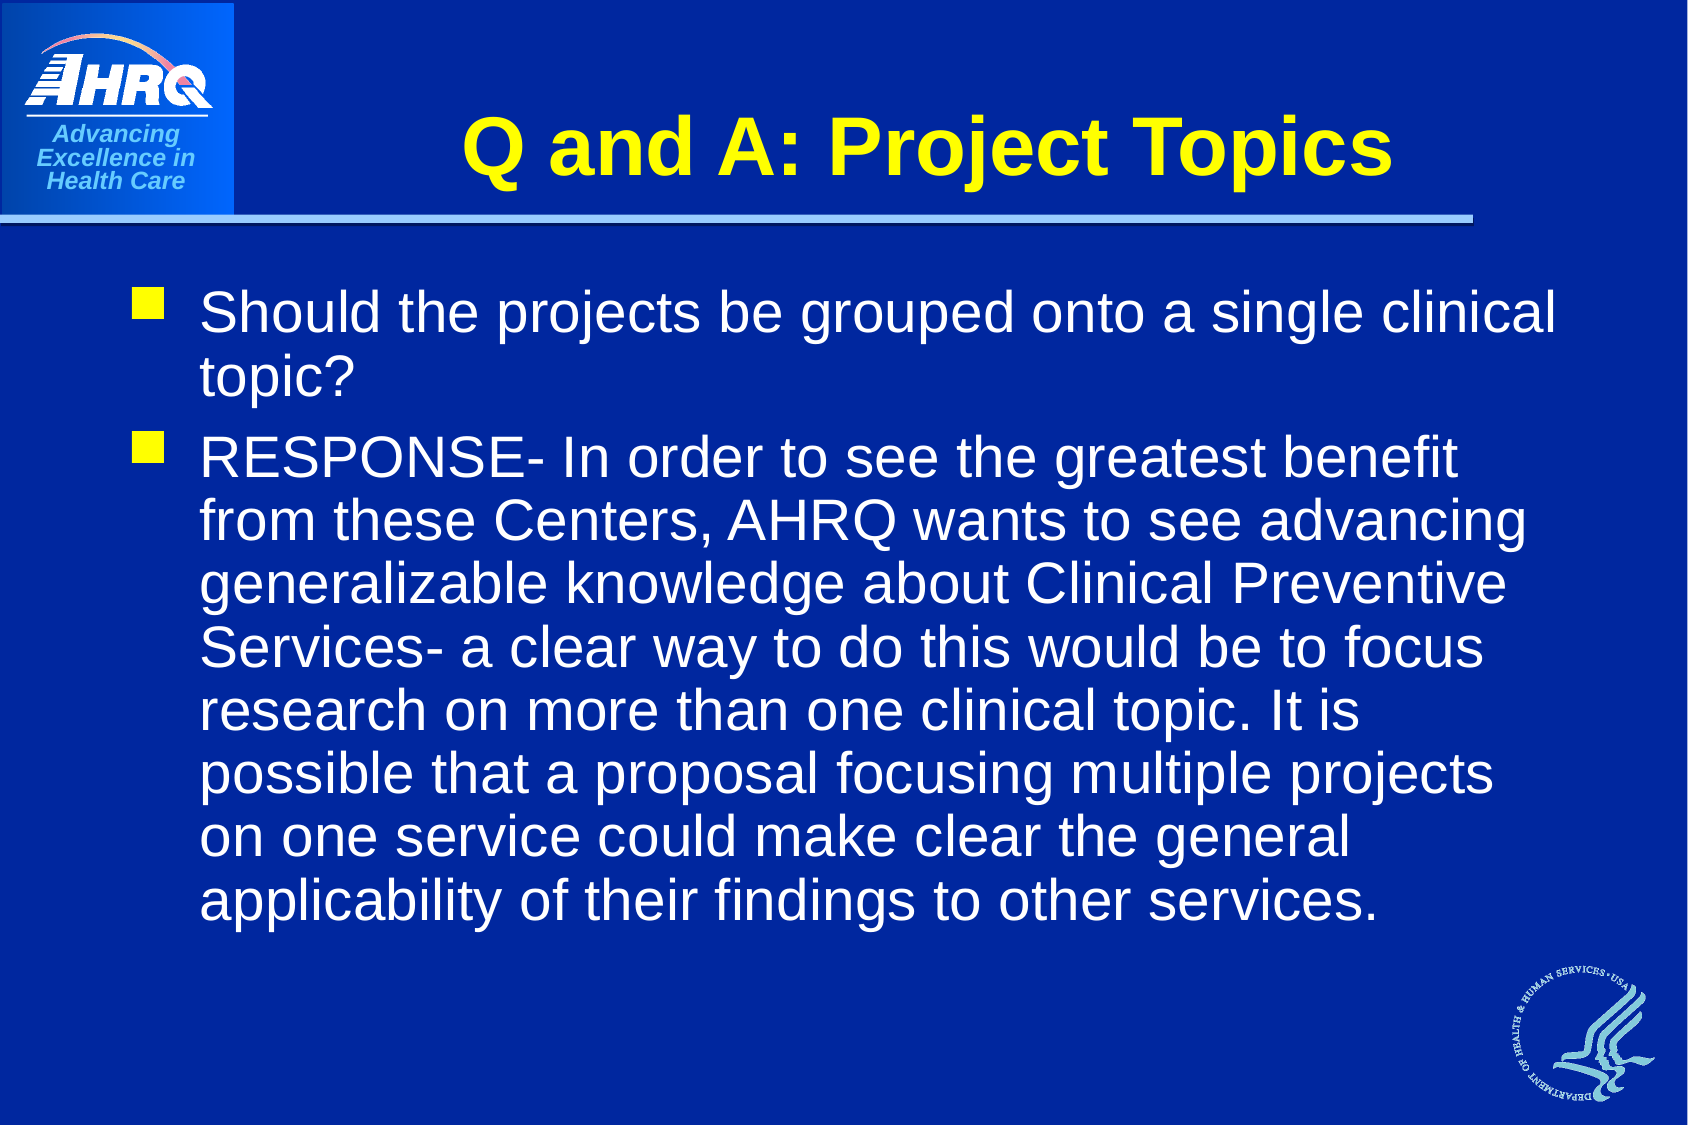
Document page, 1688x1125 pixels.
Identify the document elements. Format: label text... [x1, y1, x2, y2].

picture [1493, 950, 1670, 1123]
list Should the projects be grouped onto a single clinical topic? RESPONSE- In order to see the greatest benefit from these Centers, AHRQ wants to see advancing generalizable knowledge about Clinical Preventive Services- a clear way to do this would be to focus research on more than one clinical topic. It is possible that a proposal focusing multiple projects on one service could make clear the general applicability of their findings to other services. [111, 274, 1588, 988]
picture [9, 12, 229, 133]
title Q and A: Project Topics [268, 56, 1588, 202]
